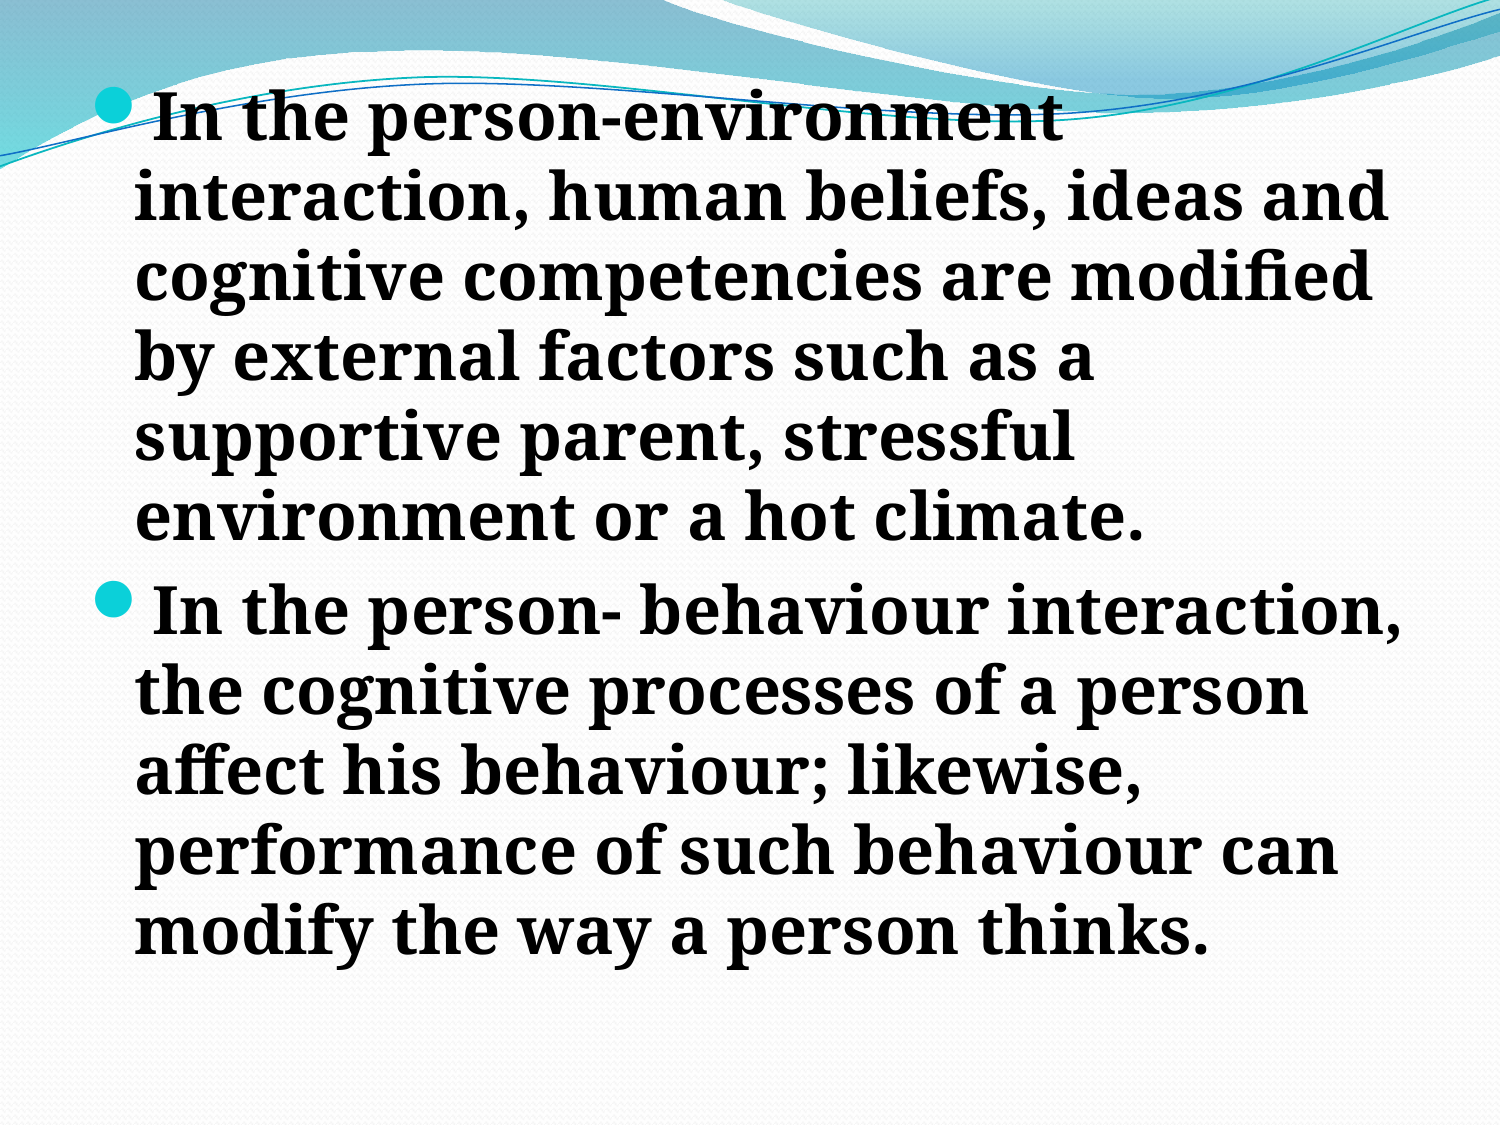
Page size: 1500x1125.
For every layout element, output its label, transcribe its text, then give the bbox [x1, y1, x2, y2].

list In the person-environment interaction, human beliefs, ideas and cognitive competencies are modified by external factors such as a supportive parent, stressful environment or a hot climate. In the person- behaviour interaction, the cognitive processes of a person affect his behaviour; likewise, performance of such behaviour can modify the way a person thinks. [75, 66, 1425, 1038]
